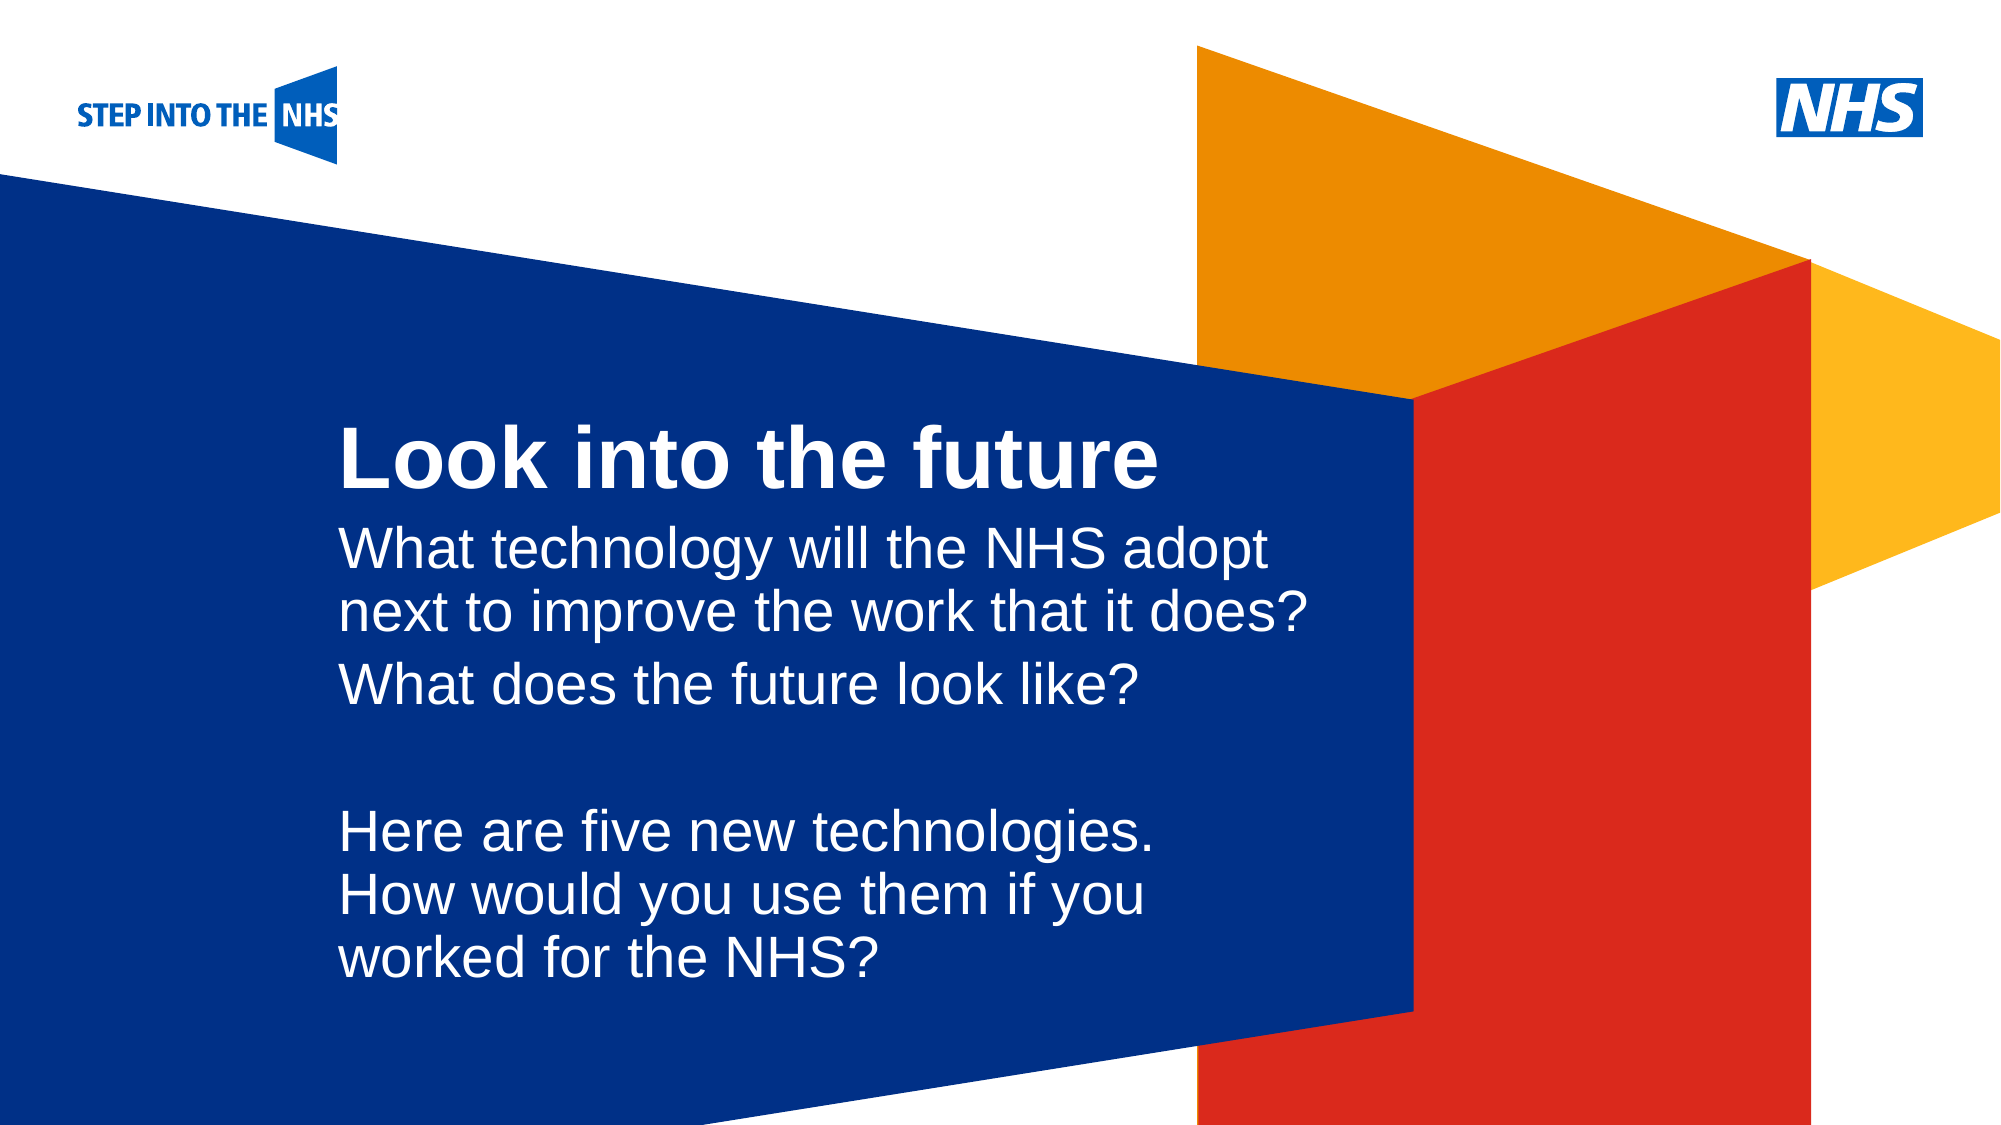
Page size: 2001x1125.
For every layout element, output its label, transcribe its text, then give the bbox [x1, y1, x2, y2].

list Look into the future What technology will the NHS adopt next to improve the work that it does? What does the future look like? Here are five new technologies. How would you use them if you worked for the NHS? [338, 413, 1346, 1051]
